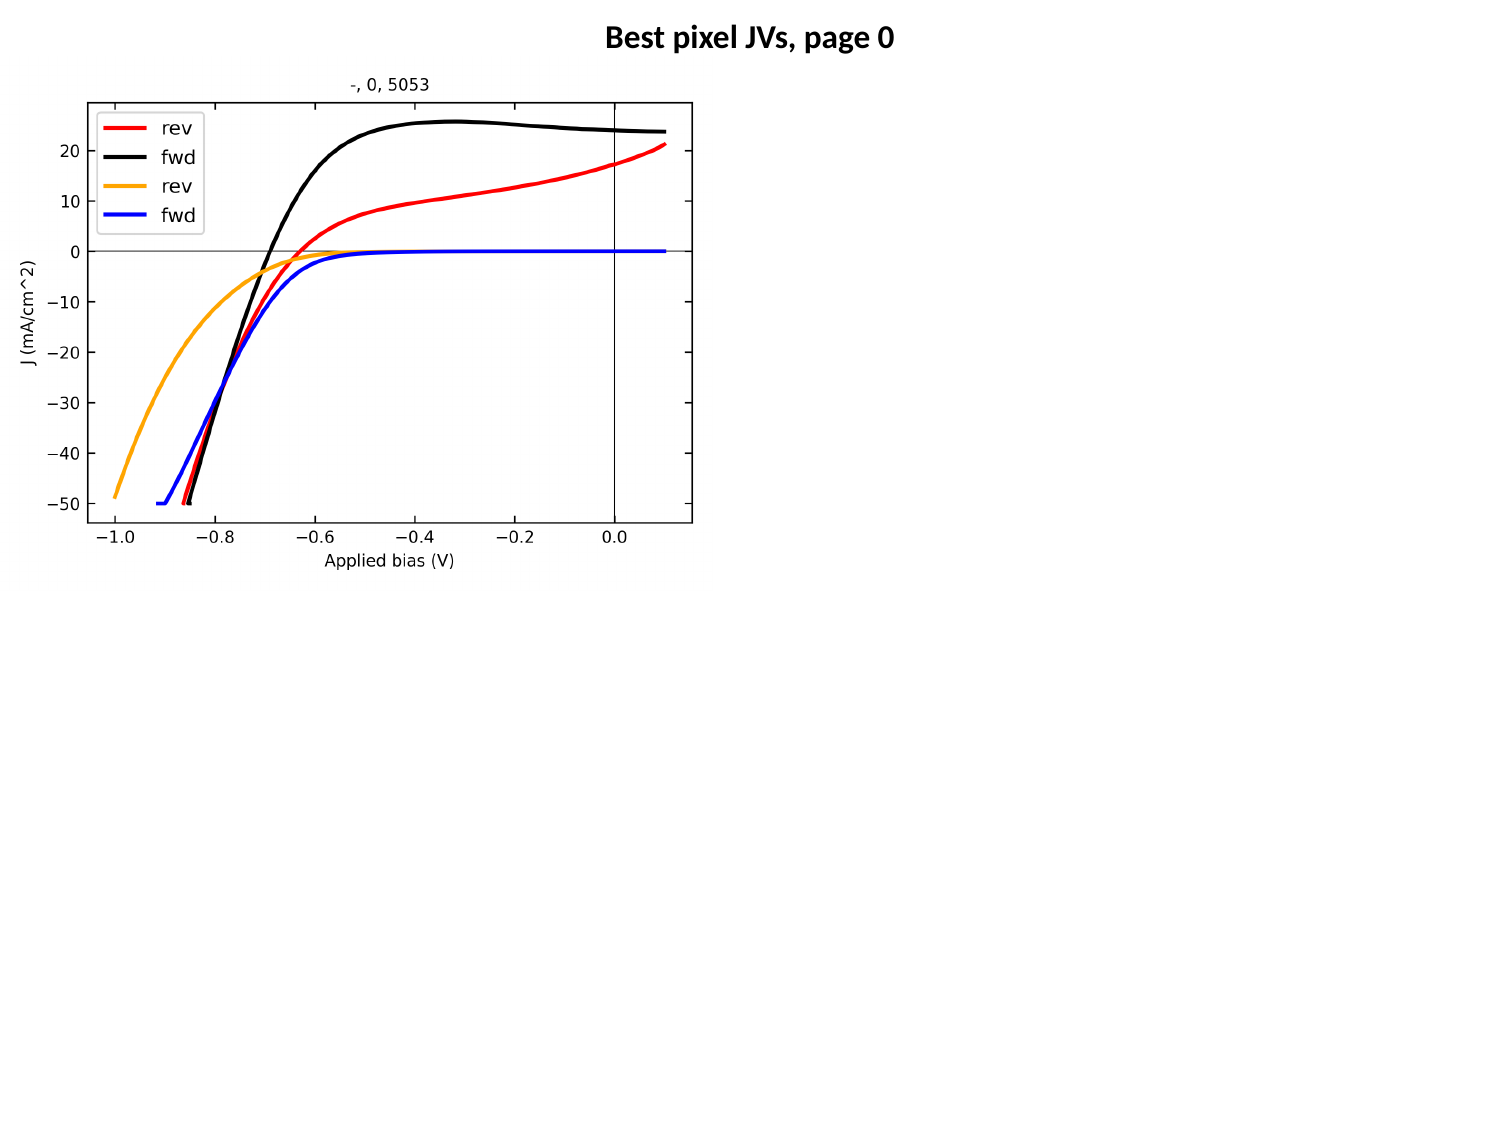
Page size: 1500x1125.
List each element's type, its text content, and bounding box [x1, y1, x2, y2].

picture [0, 56, 713, 591]
title Best pixel JVs, page 0 [0, 0, 1500, 75]
